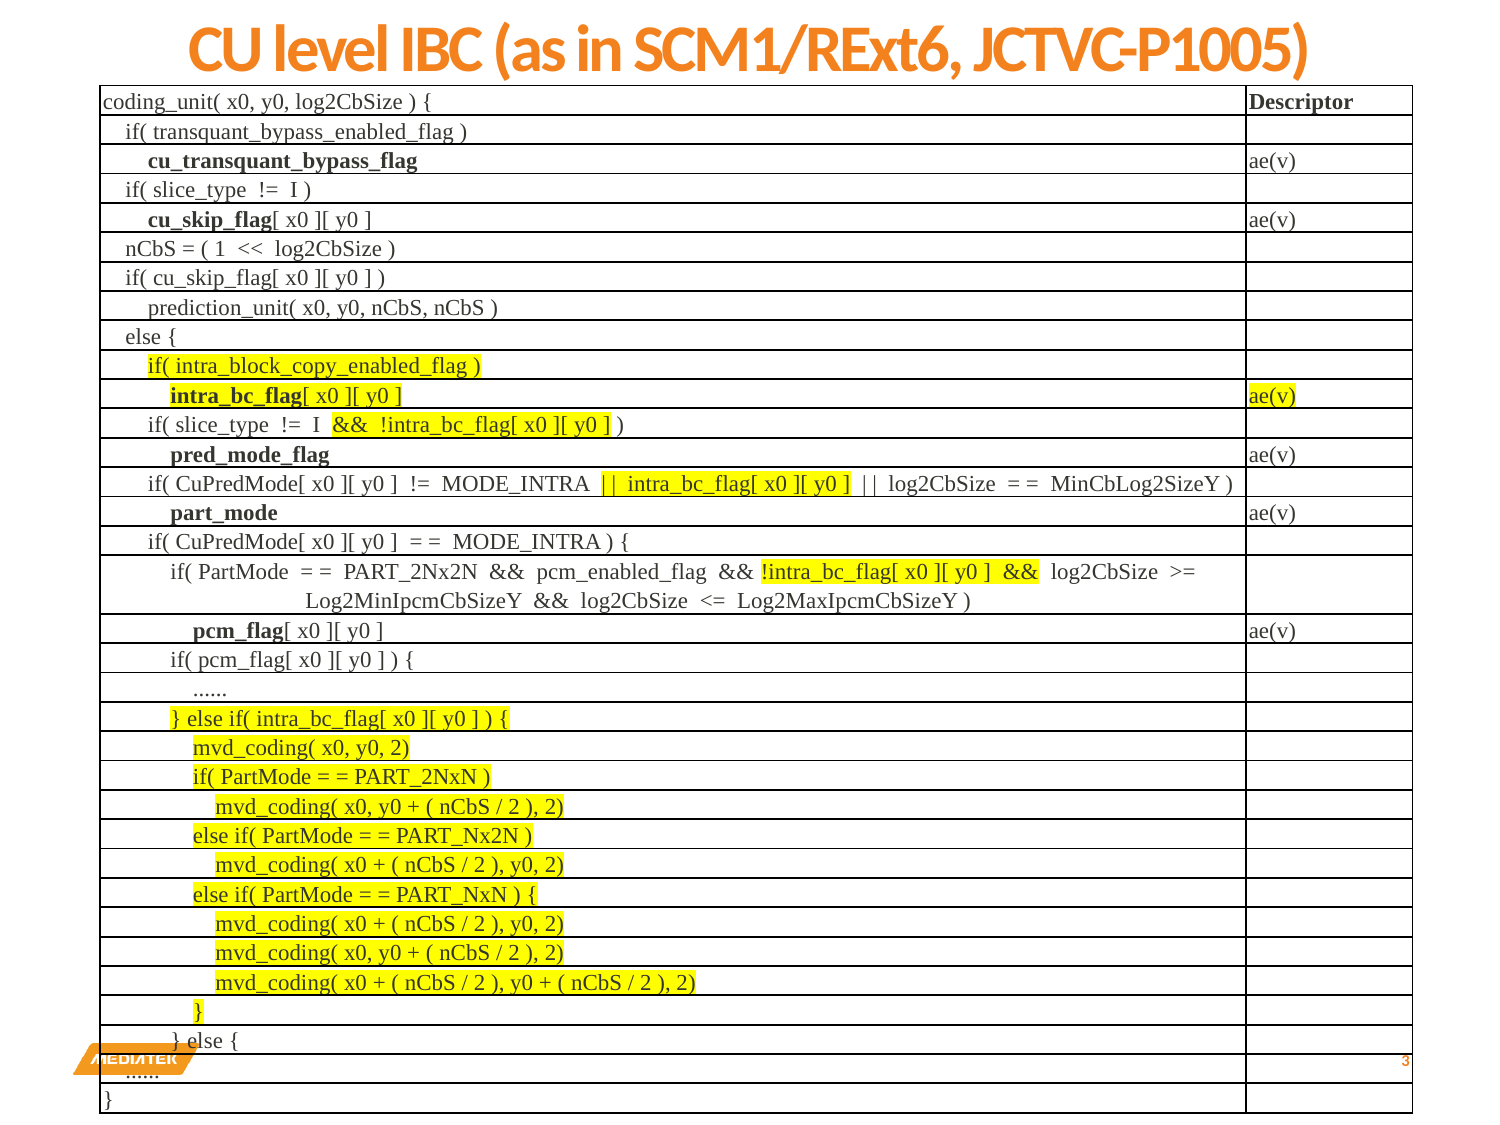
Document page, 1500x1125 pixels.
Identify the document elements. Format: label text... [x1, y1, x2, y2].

table_header Descriptor [1247, 86, 1412, 114]
table_cell [1247, 409, 1412, 437]
table_cell [1247, 703, 1412, 730]
table_cell if( CuPredMode[ x0 ][ y0 ] = = MODE_INTRA ) { [101, 527, 1245, 554]
table_cell mvd_coding( x0, y0 + ( nCbS / 2 ), 2) [101, 938, 1245, 965]
table_cell if( cu_skip_flag[ x0 ][ y0 ] ) [101, 263, 1245, 290]
table_cell [1247, 879, 1412, 906]
table_cell else if( PartMode = = PART_NxN ) { [101, 879, 1245, 906]
table_cell if( pcm_flag[ x0 ][ y0 ] ) { [101, 644, 1245, 672]
table_cell ae(v) [1247, 439, 1412, 466]
table_cell [1247, 644, 1412, 672]
table_cell ae(v) [1247, 204, 1412, 231]
table_cell mvd_coding( x0 + ( nCbS / 2 ), y0, 2) [101, 908, 1245, 936]
table_cell [1247, 791, 1412, 818]
table_cell [1247, 174, 1412, 202]
slide_number 3 [1251, 1029, 1425, 1090]
table_cell [1247, 761, 1412, 789]
table_cell if( transquant_bypass_enabled_flag ) [101, 116, 1245, 143]
table_cell [1247, 263, 1412, 290]
table_cell [1247, 673, 1412, 701]
table_cell ae(v) [1247, 380, 1412, 407]
table_cell [1247, 1084, 1412, 1112]
table_cell ae(v) [1247, 497, 1412, 525]
table_cell if( PartMode = = PART_2Nx2N && pcm_enabled_flag && !intra_bc_flag[ x0 ][ y0 ] && log2CbSize >= Log2MinIpcmCbSizeY && log2CbSize <= Log2MaxIpcmCbSizeY ) [101, 556, 1245, 613]
table_cell mvd_coding( x0 + ( nCbS / 2 ), y0, 2) [101, 849, 1245, 877]
table_cell intra_bc_flag[ x0 ][ y0 ] [101, 380, 1245, 407]
table_cell } else { [101, 1026, 1245, 1053]
table_cell [1247, 351, 1412, 378]
table_cell [1247, 938, 1412, 965]
title CU level IBC (as in SCM1/RExt6, JCTVC-P1005) [75, 12, 1425, 200]
table_cell [1247, 967, 1412, 994]
table_cell else if( PartMode = = PART_Nx2N ) [101, 820, 1245, 848]
table_cell } else if( intra_bc_flag[ x0 ][ y0 ] ) { [101, 703, 1245, 730]
table_cell [1247, 1055, 1251, 1082]
table_cell } [101, 996, 1245, 1024]
table_cell [1247, 556, 1412, 613]
table_cell [1247, 996, 1412, 1024]
table_cell [1247, 1026, 1412, 1053]
table_cell [1247, 116, 1412, 143]
table_cell [1247, 292, 1412, 319]
table_cell ae(v) [1247, 145, 1412, 173]
table_cell [1247, 908, 1412, 936]
table_cell [1247, 321, 1412, 349]
table_cell else { [101, 321, 1245, 349]
table_cell pred_mode_flag [101, 439, 1245, 466]
table_cell if( slice_type != I && !intra_bc_flag[ x0 ][ y0 ] ) [101, 409, 1245, 437]
table_cell mvd_coding( x0, y0, 2) [101, 732, 1245, 760]
table_cell } [101, 1084, 1245, 1112]
table_cell mvd_coding( x0 + ( nCbS / 2 ), y0 + ( nCbS / 2 ), 2) [101, 967, 1245, 994]
table_cell [1247, 527, 1412, 554]
table_cell if( slice_type != I ) [101, 174, 1245, 202]
table_cell pcm_flag[ x0 ][ y0 ] [101, 615, 1245, 642]
table_cell cu_skip_flag[ x0 ][ y0 ] [101, 204, 1245, 231]
table_cell part_mode [101, 497, 1245, 525]
table_cell mvd_coding( x0, y0 + ( nCbS / 2 ), 2) [101, 791, 1245, 818]
table_cell cu_transquant_bypass_flag [101, 145, 1245, 173]
table_cell prediction_unit( x0, y0, nCbS, nCbS ) [101, 292, 1245, 319]
table_cell [1247, 233, 1412, 261]
table_header coding_unit( x0, y0, log2CbSize ) { [101, 86, 1245, 114]
table_cell if( CuPredMode[ x0 ][ y0 ] != MODE_INTRA | | intra_bc_flag[ x0 ][ y0 ] | | log2CbSize = = MinCbLog2SizeY ) [101, 468, 1245, 496]
table_cell ae(v) [1247, 615, 1412, 642]
table_cell [1247, 468, 1412, 496]
picture [73, 1043, 99, 1075]
table_cell nCbS = ( 1 << log2CbSize ) [101, 233, 1245, 261]
table_cell ...... [101, 673, 1245, 701]
table_cell [1247, 849, 1412, 877]
table_cell [1247, 820, 1412, 848]
table_cell if( intra_block_copy_enabled_flag ) [101, 351, 1245, 378]
table_cell if( PartMode = = PART_2NxN ) [101, 761, 1245, 789]
table_cell [1247, 732, 1412, 760]
table_cell ...... [101, 1055, 1245, 1082]
